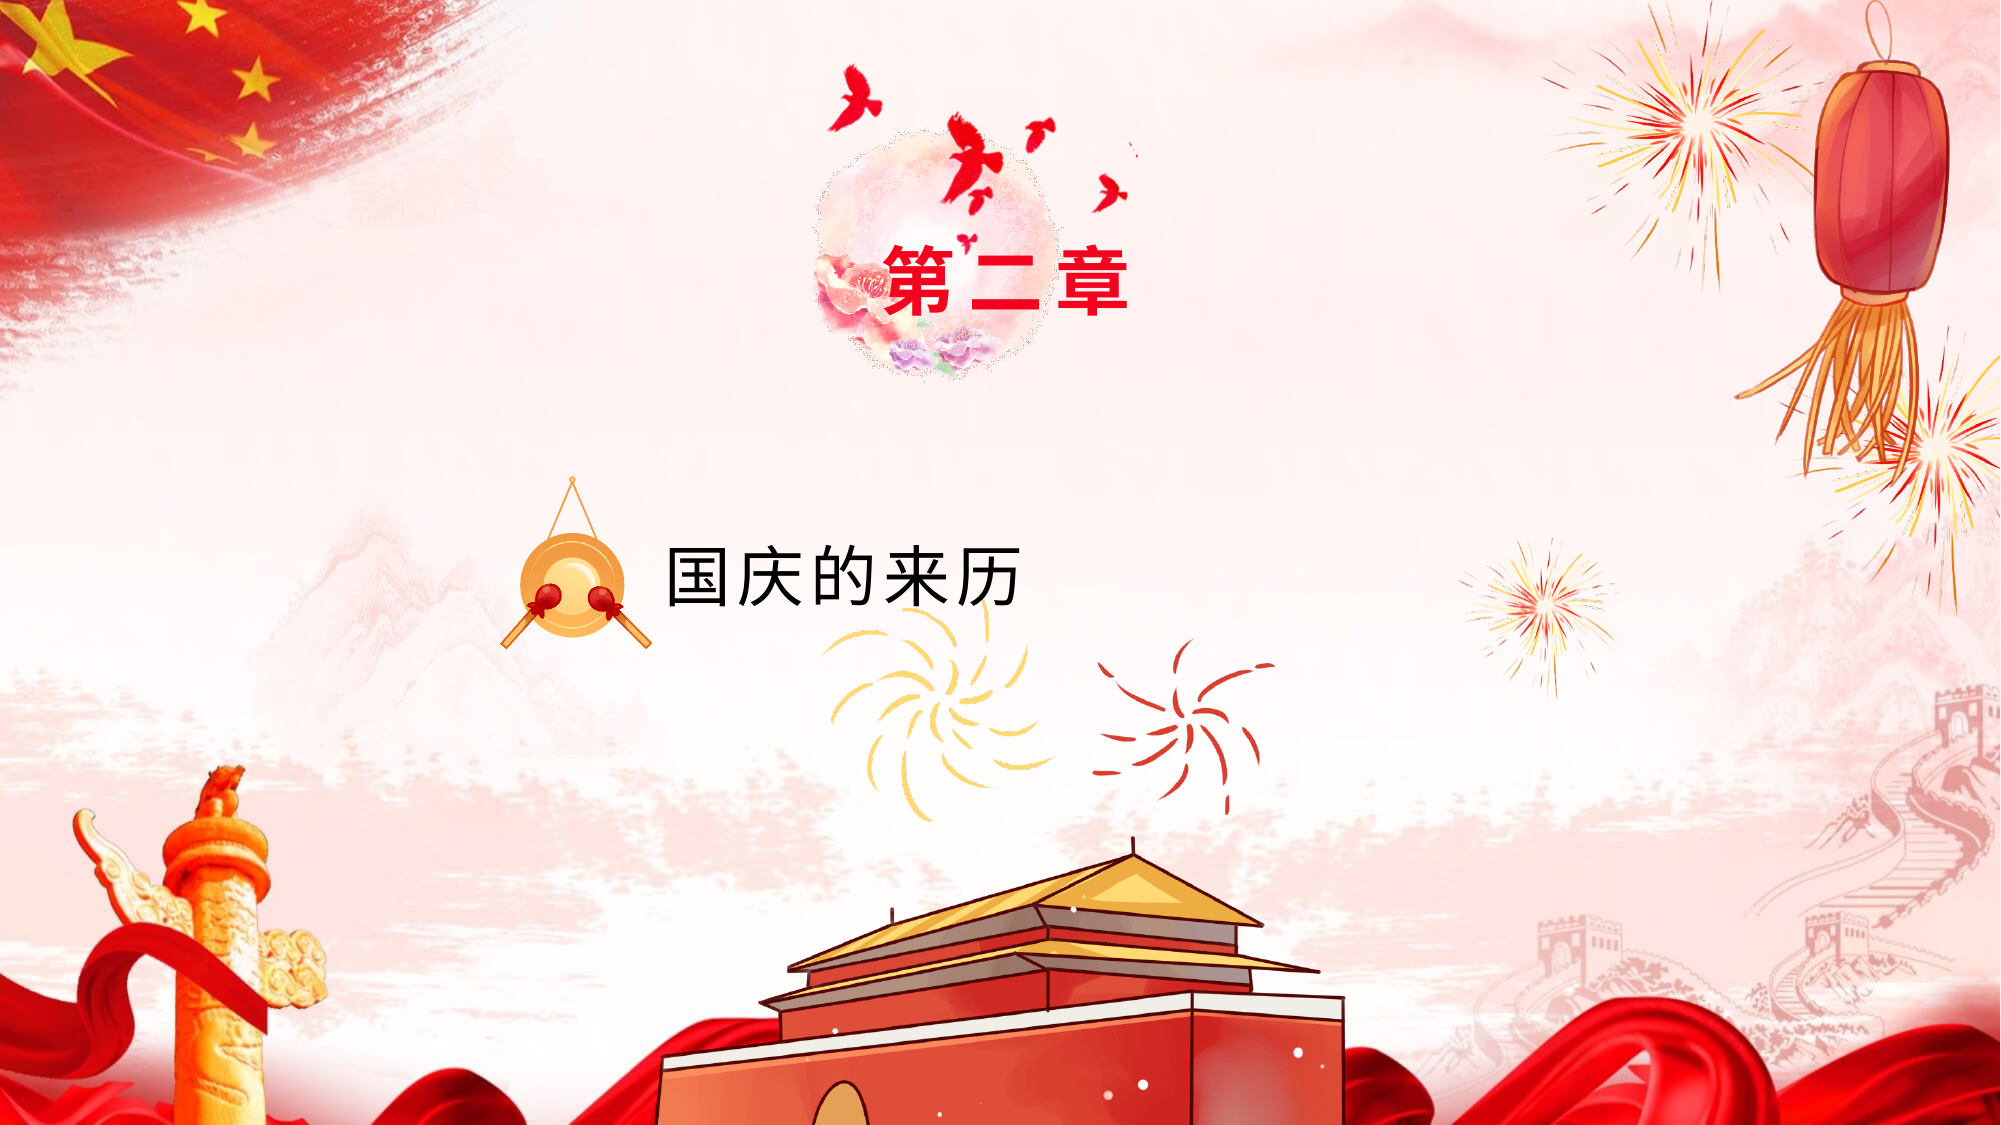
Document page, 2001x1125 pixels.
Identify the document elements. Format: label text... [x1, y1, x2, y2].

picture [0, 0, 2001, 1125]
text_box 第二章 [1069, 227, 1146, 332]
text_box 国庆的来历 [656, 481, 1438, 669]
